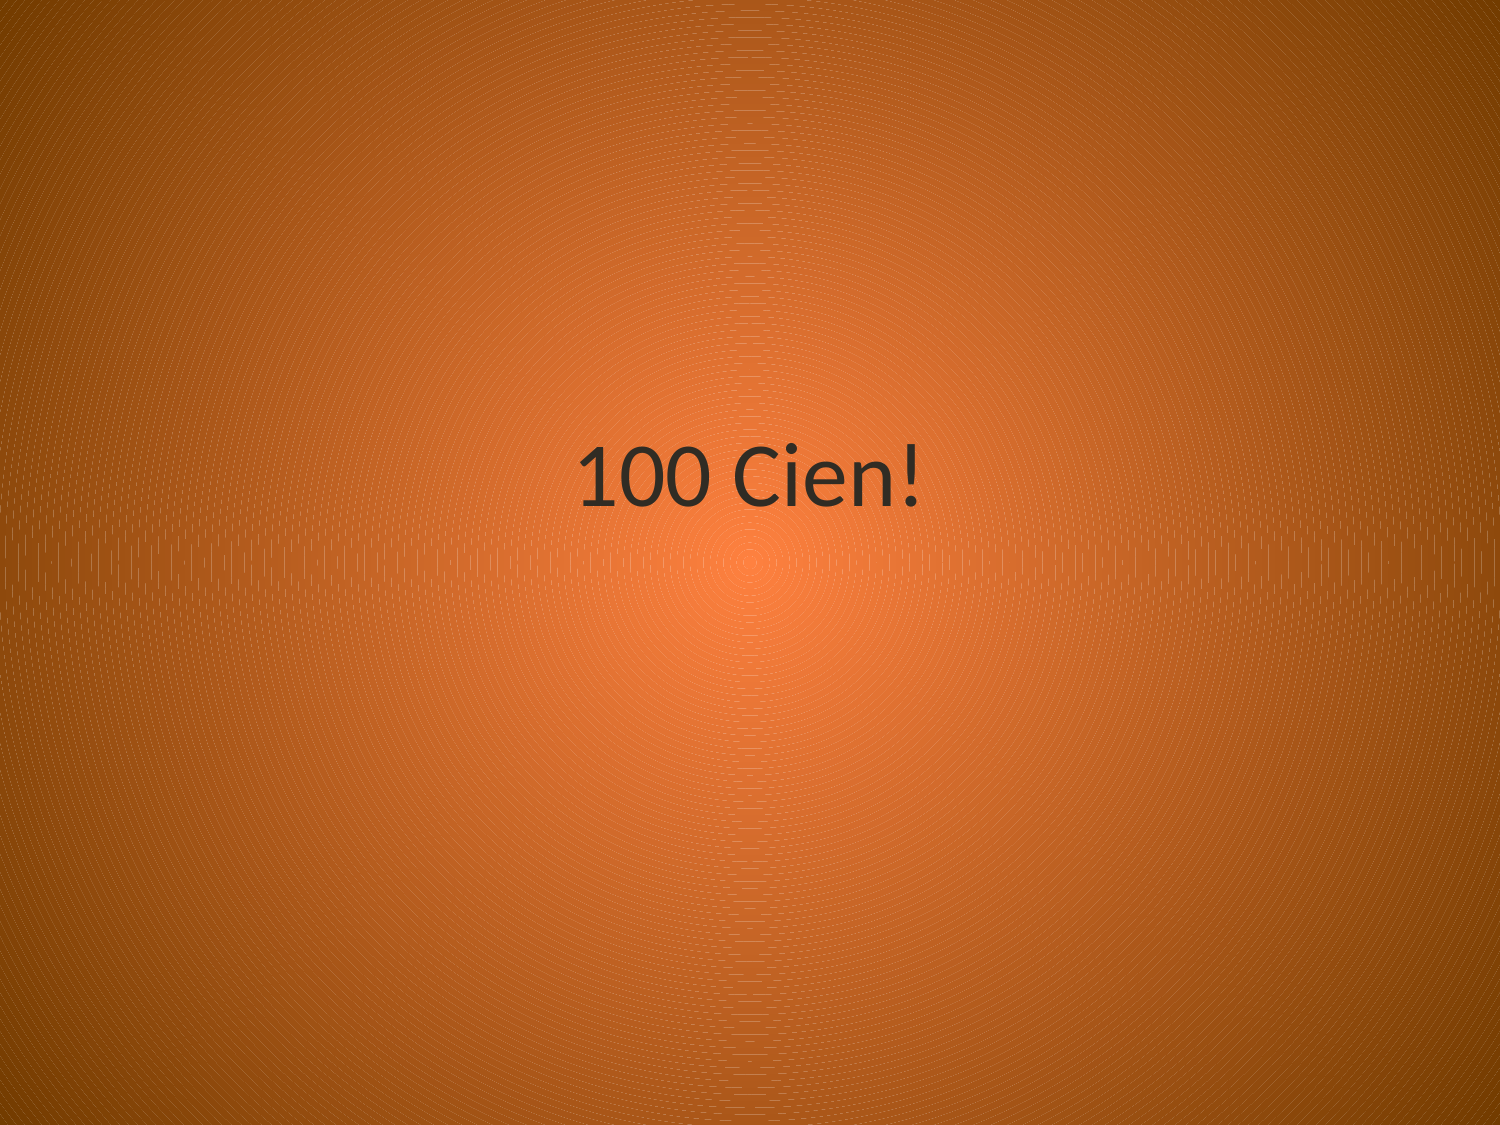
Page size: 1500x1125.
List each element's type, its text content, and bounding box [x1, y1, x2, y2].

title 100 Cien! [112, 349, 1388, 591]
